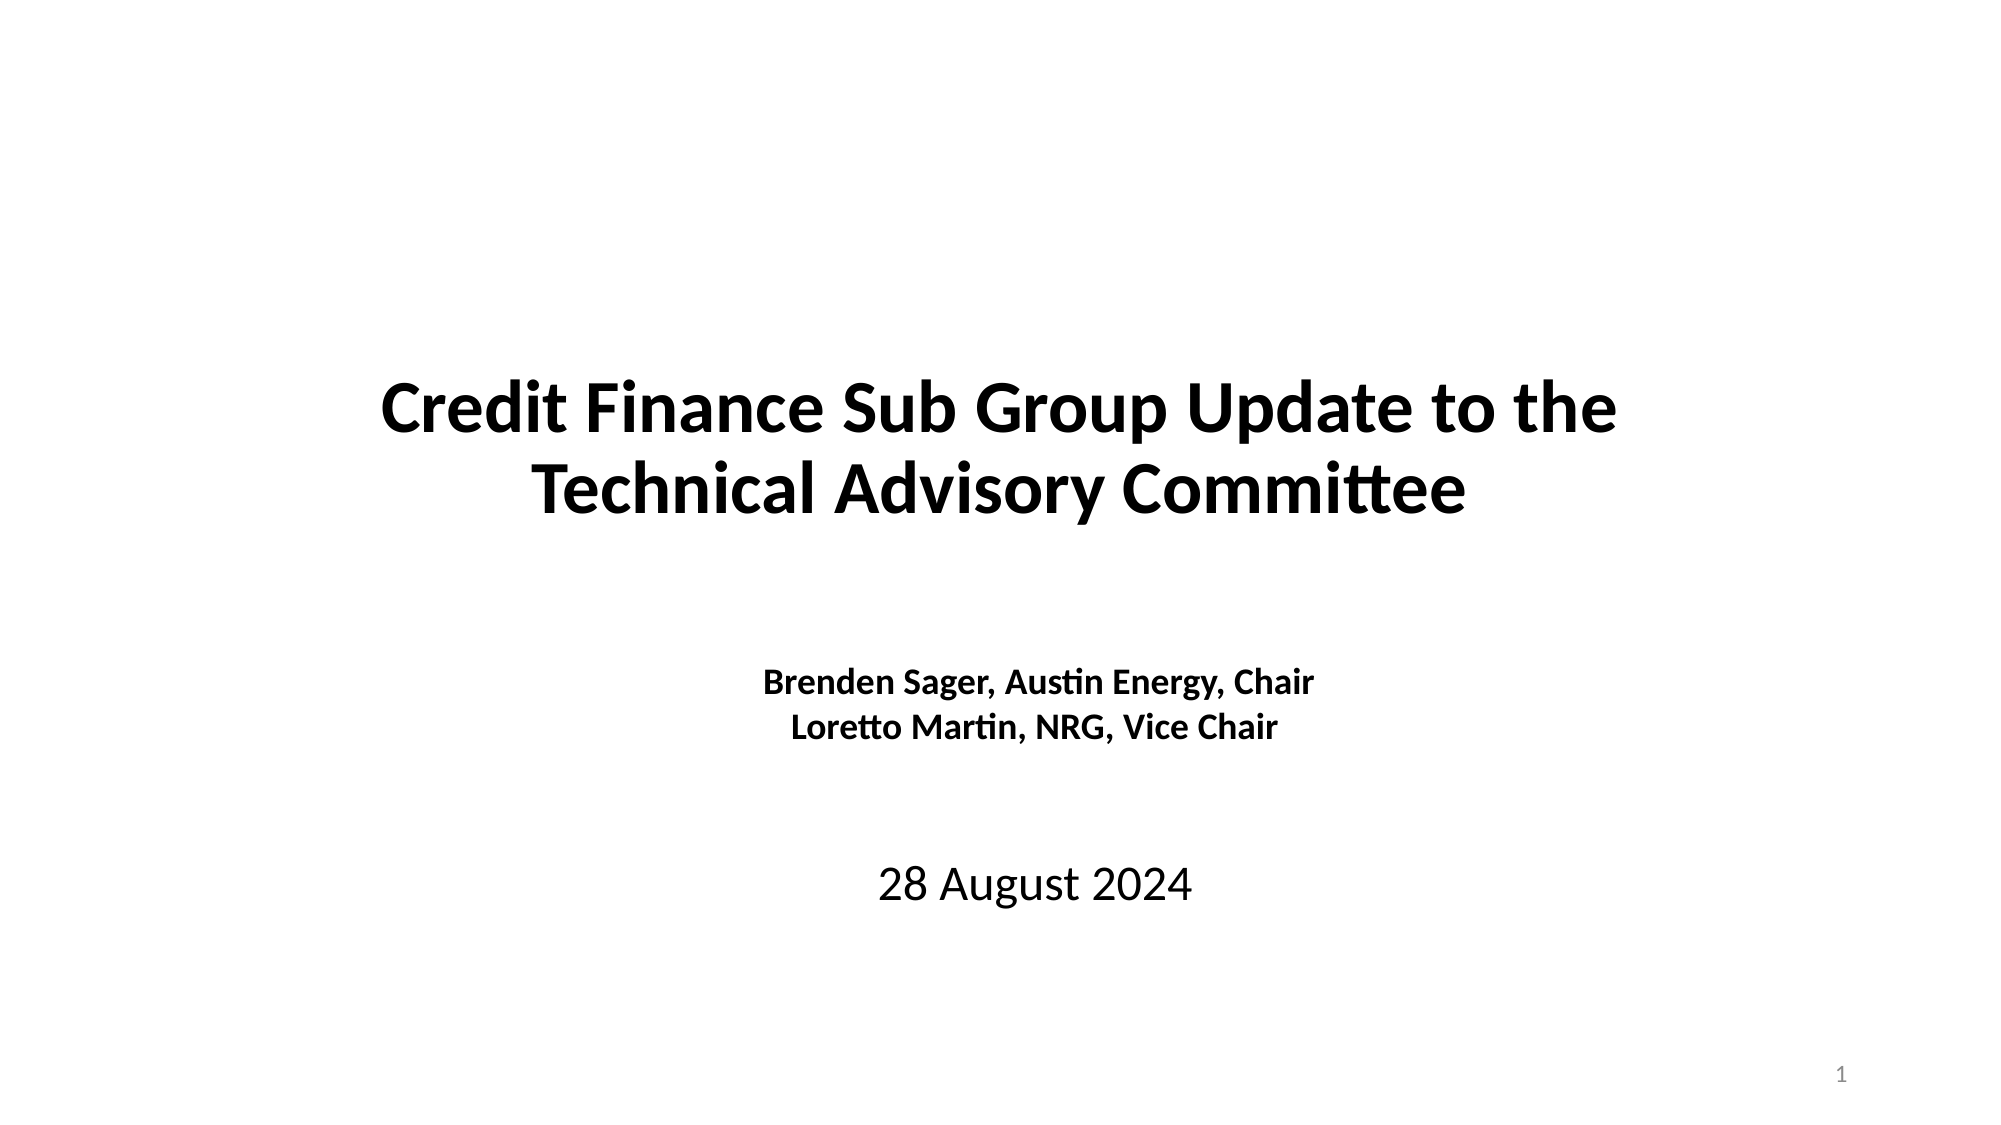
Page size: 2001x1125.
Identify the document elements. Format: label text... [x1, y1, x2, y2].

text_box Brenden Sager, Austin Energy, Chair Loretto Martin, NRG, Vice Chair [585, 649, 1485, 755]
subtitle 28 August 2024 [510, 849, 1561, 963]
slide_number 1 [1412, 1042, 1863, 1103]
title Credit Finance Sub Group Update to the Technical Advisory Committee [362, 262, 1638, 538]
